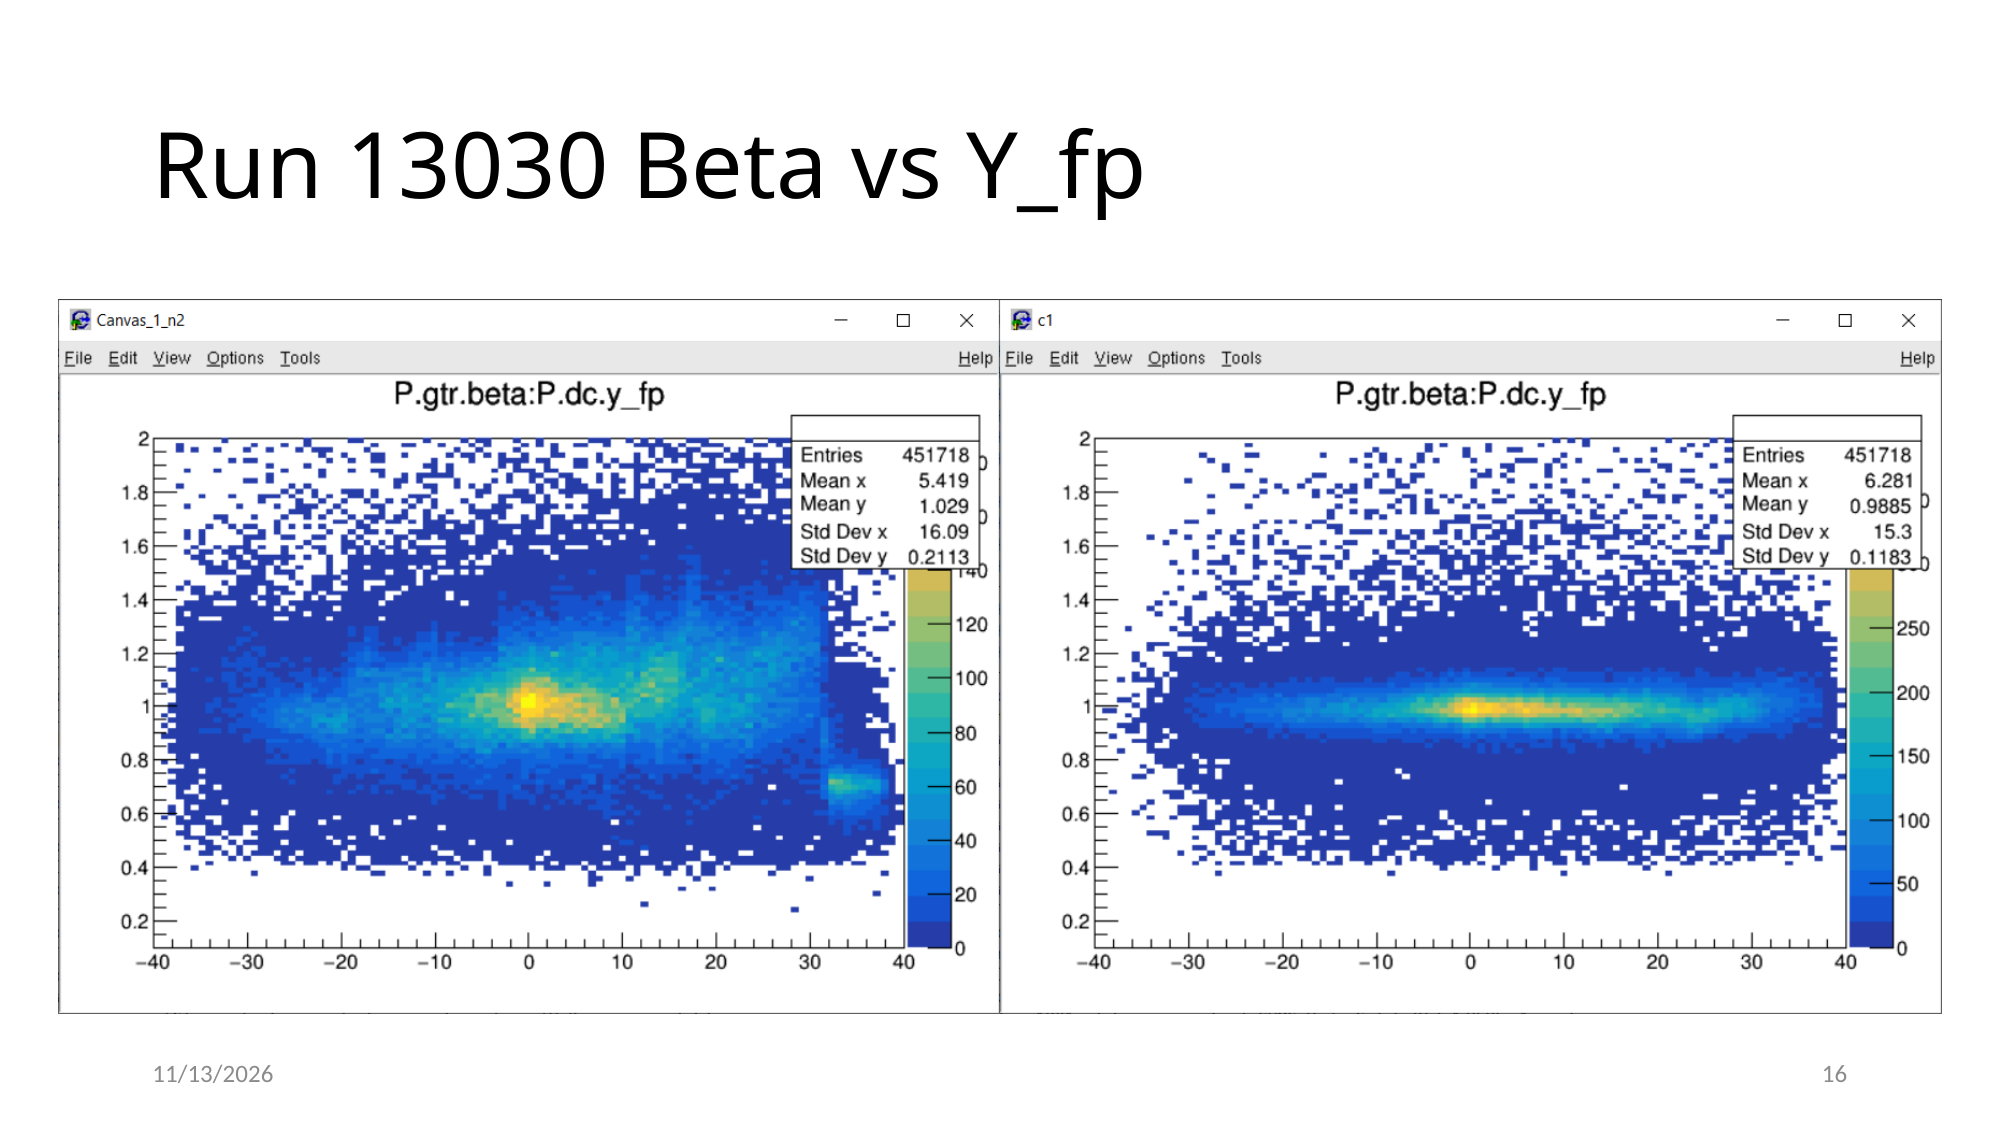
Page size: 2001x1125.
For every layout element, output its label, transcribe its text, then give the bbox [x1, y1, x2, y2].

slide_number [137, 1042, 588, 1103]
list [58, 299, 999, 1014]
slide_number 16 [1412, 1042, 1863, 1103]
title Run 13030 Beta vs Y_fp [137, 59, 1863, 278]
picture [999, 299, 1942, 1014]
